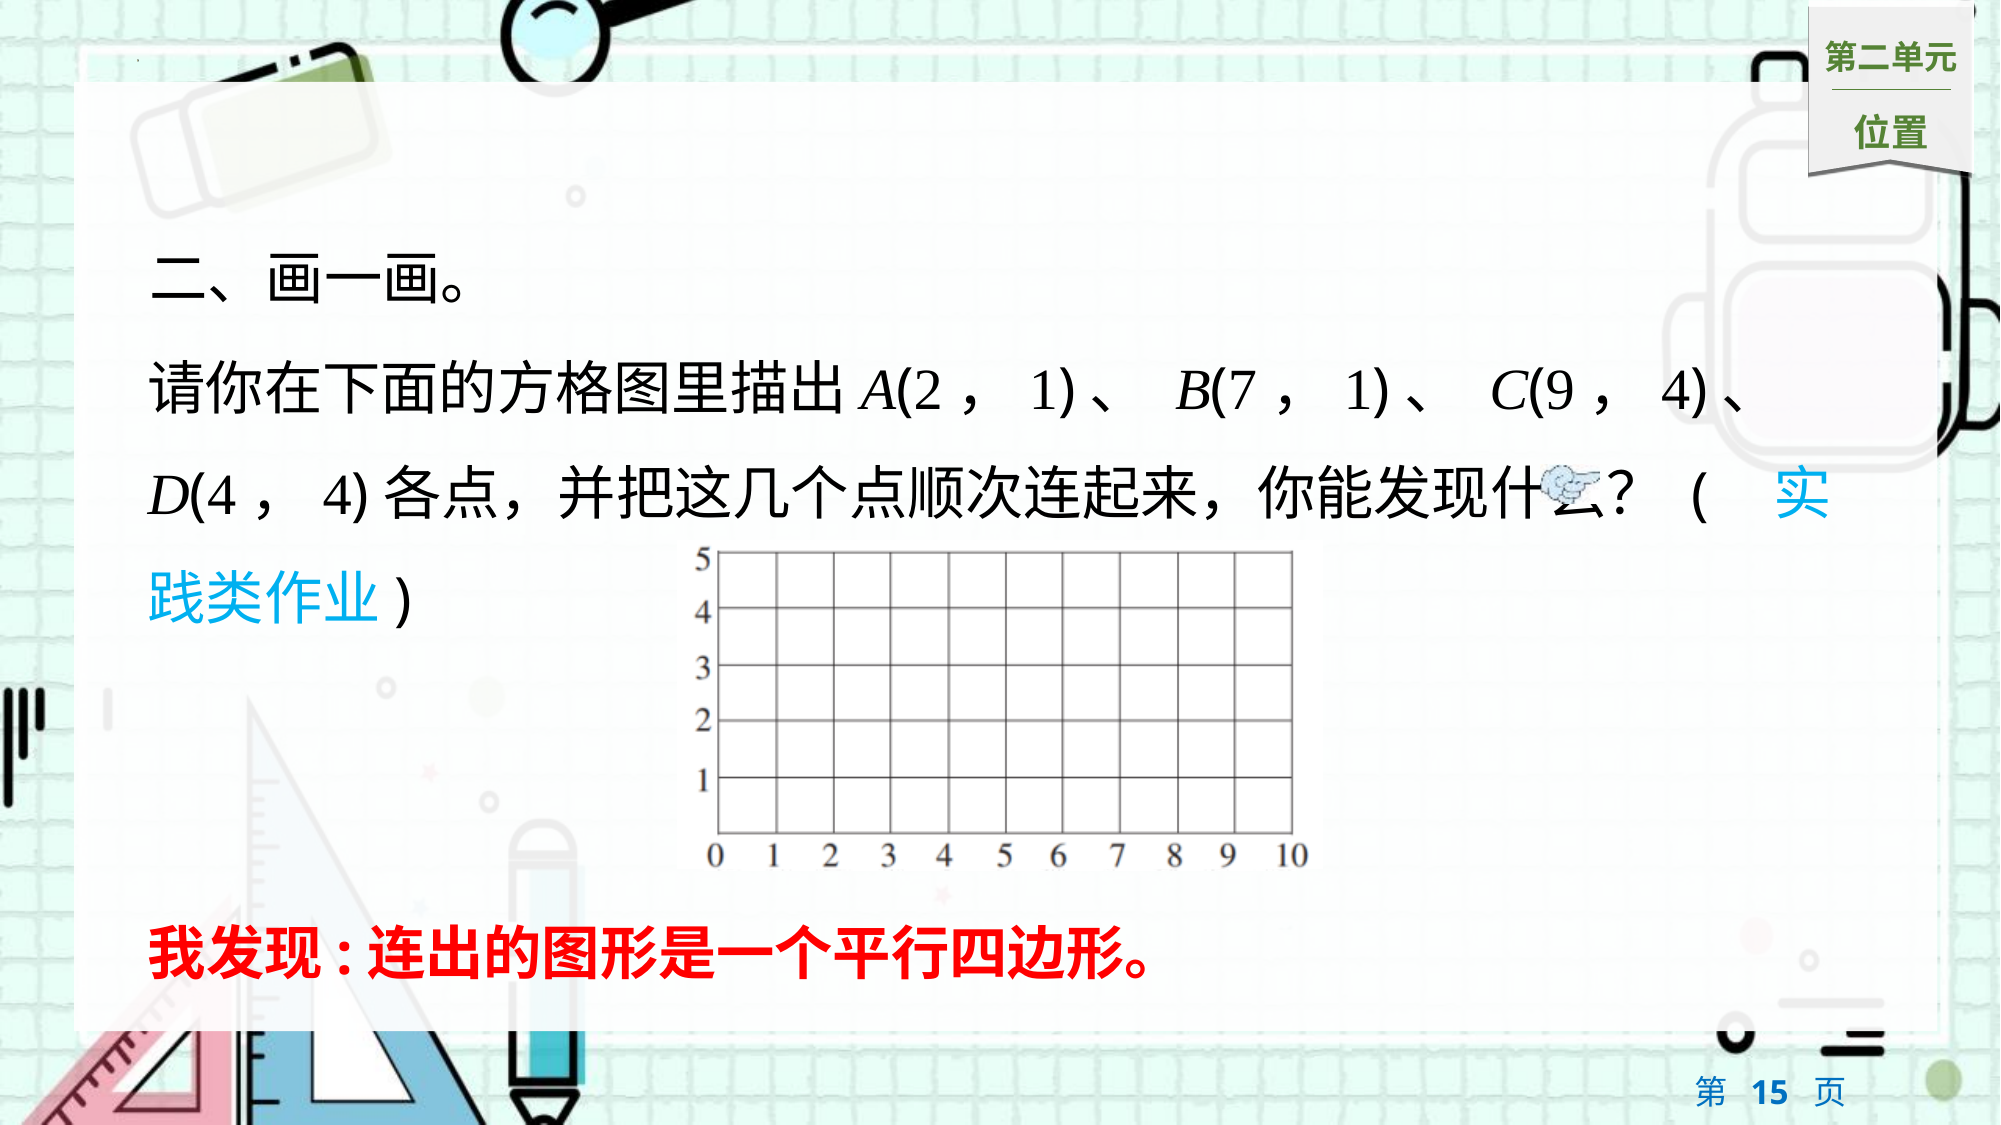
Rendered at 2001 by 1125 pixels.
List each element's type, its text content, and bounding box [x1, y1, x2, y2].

picture [677, 539, 1323, 871]
text_box 请你在下面的方格图里描出A(2，1)、 B(7，1)、 C(9，4)、 D(4，4)各点，并把这几个点顺次连起来，你能发现什么？ ( 实践类作业) [147, 315, 1853, 631]
picture [0, 0, 2000, 1125]
picture [1938, 168, 1971, 176]
text_box 我发现:连出的图形是一个平行四边形。 [147, 880, 1183, 986]
picture [1540, 464, 1600, 504]
text_box 二、画一画。 [149, 206, 500, 312]
